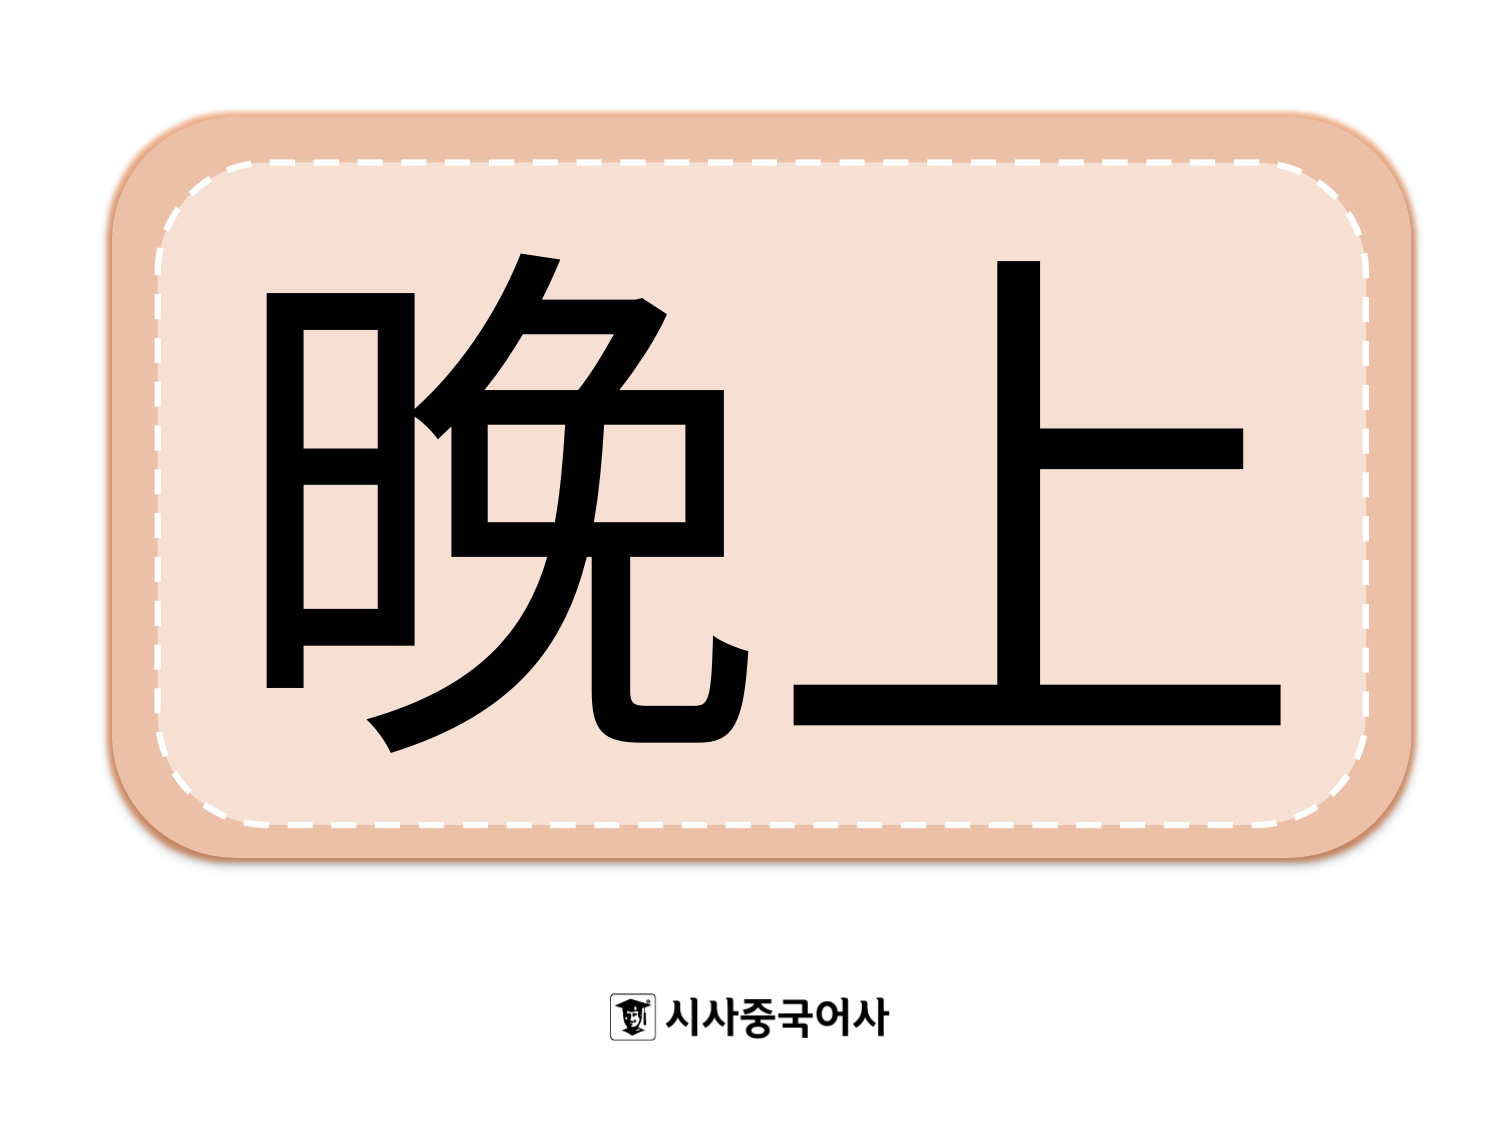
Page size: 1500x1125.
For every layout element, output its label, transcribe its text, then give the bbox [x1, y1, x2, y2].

text_box 晚上 [162, 160, 1371, 824]
picture [602, 987, 898, 1047]
